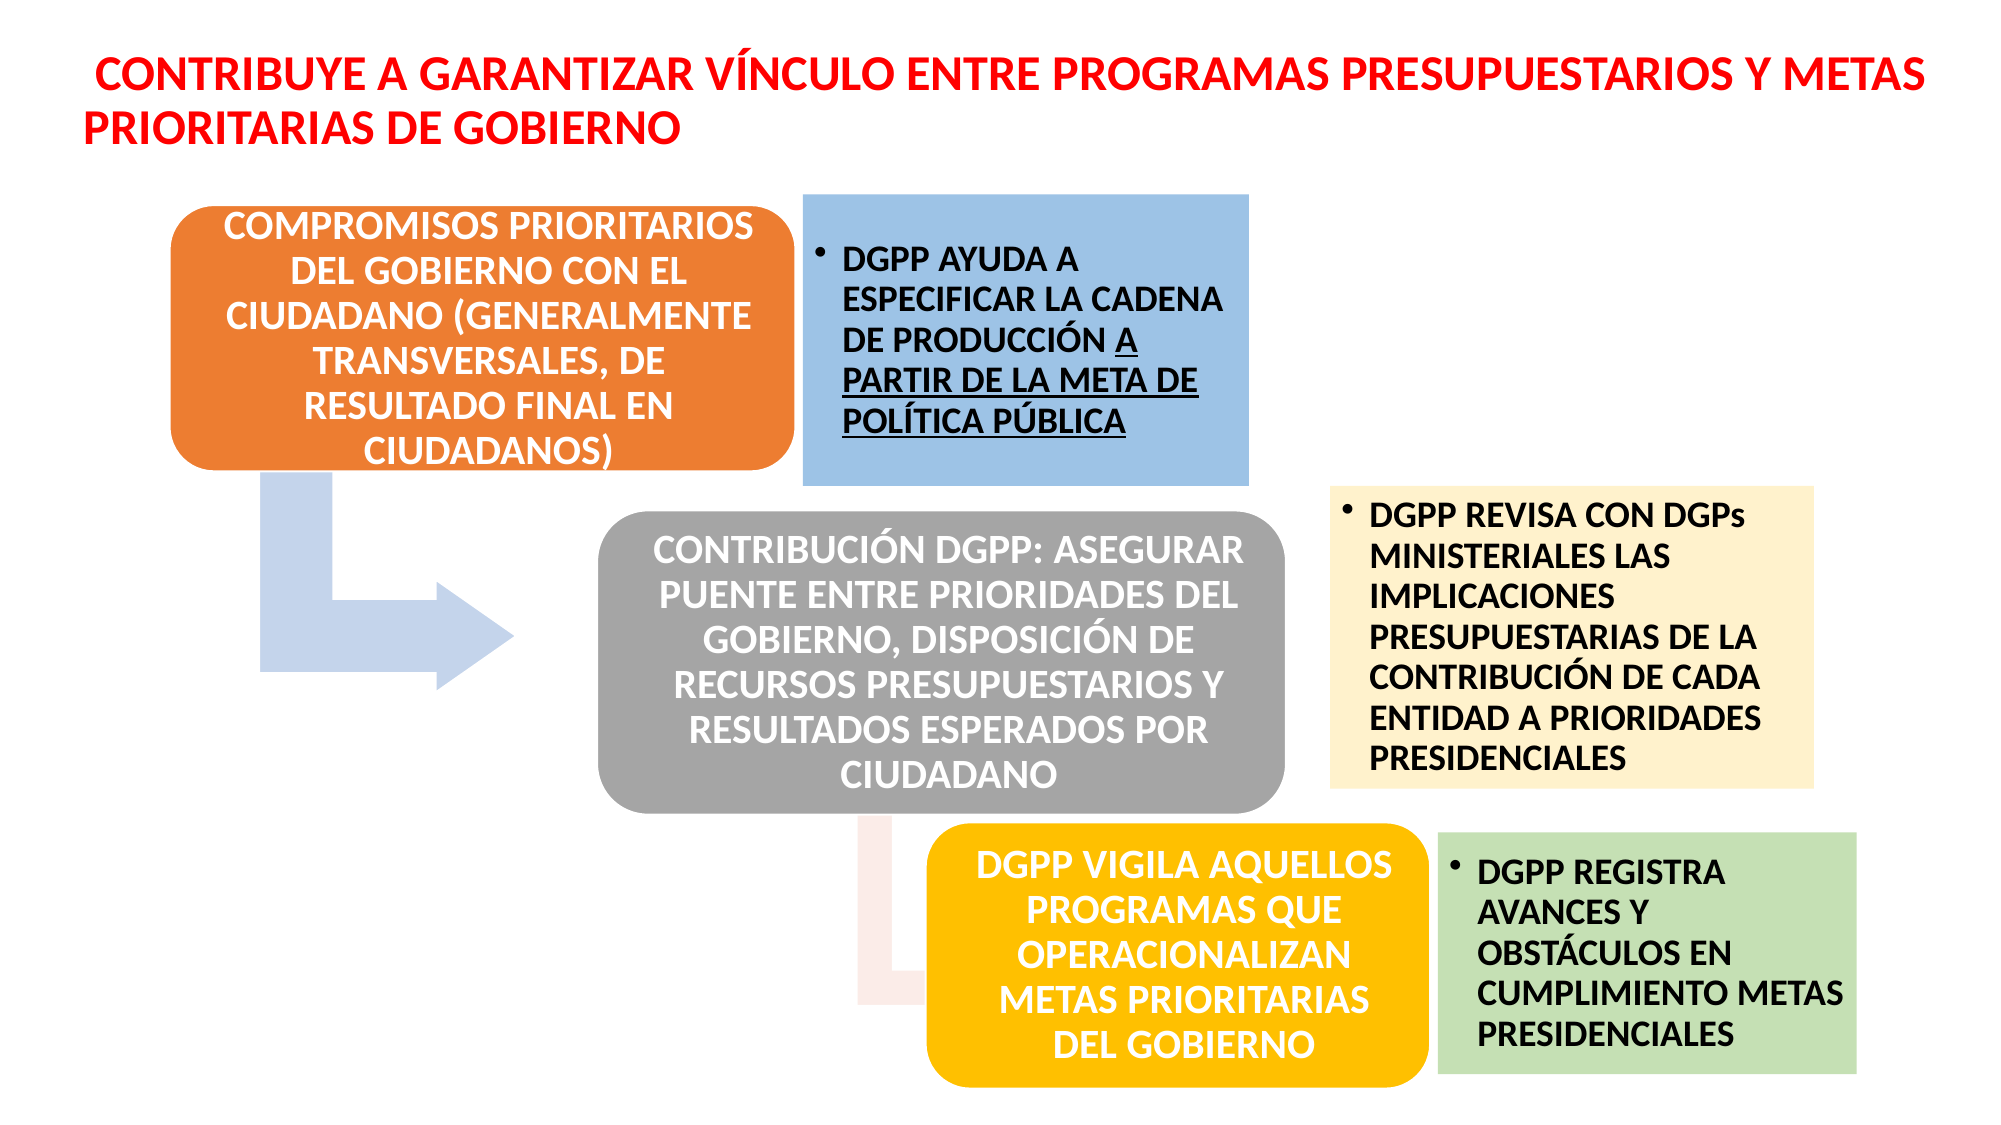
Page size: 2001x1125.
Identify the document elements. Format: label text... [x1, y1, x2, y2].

title CONTRIBUYE A GARANTIZAR VÍNCULO ENTRE PROGRAMAS PRESUPUESTARIOS Y METAS PRIORITARIAS DE GOBIERNO [69, 38, 1959, 165]
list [37, 188, 1922, 1093]
